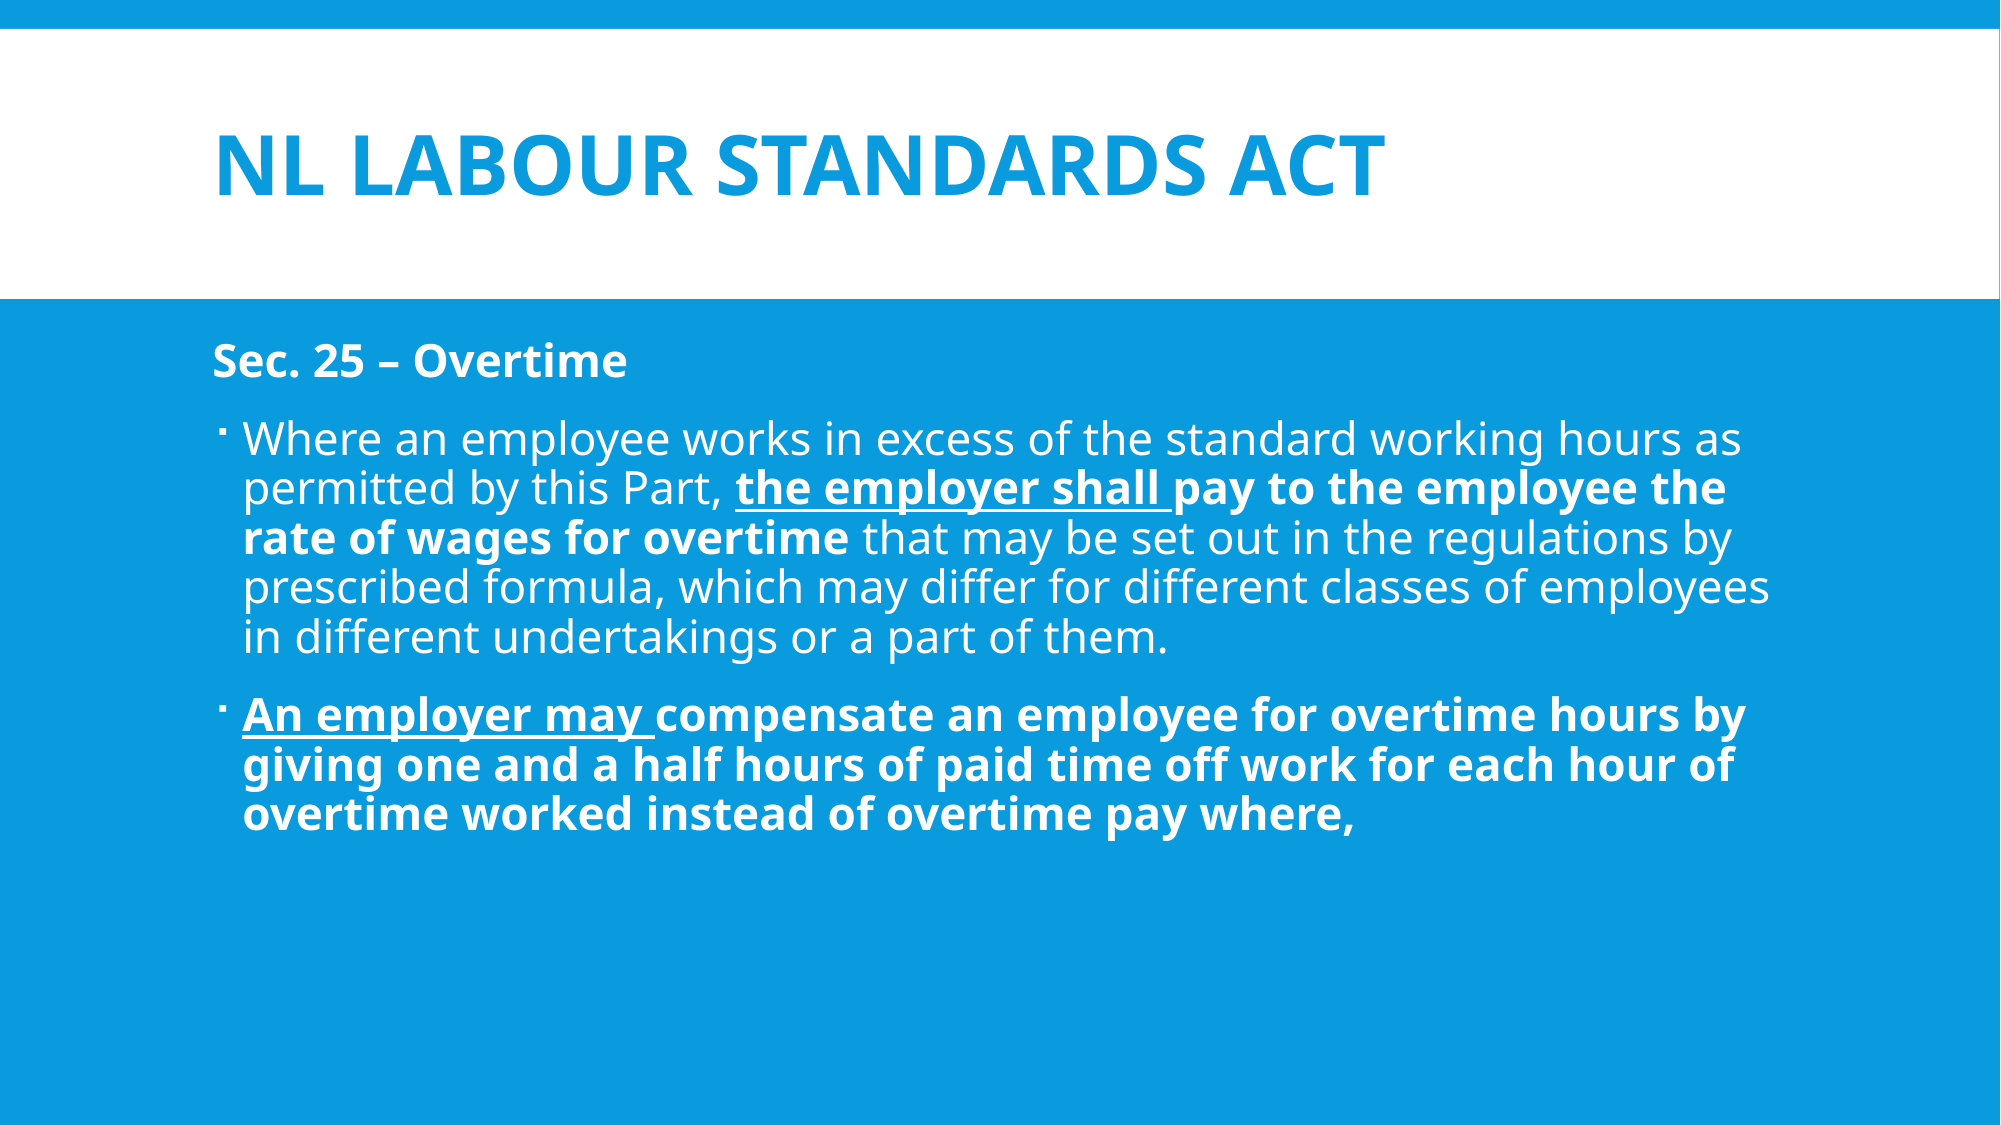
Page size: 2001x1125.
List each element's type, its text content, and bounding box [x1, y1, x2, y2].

list Sec. 25 – Overtime Where an employee works in excess of the standard working hours as permitted by this Part, the employer shall pay to the employee the rate of wages for overtime that may be set out in the regulations by prescribed formula, which may differ for different classes of employees in different undertakings or a part of them. An employer may compensate an employee for overtime hours by giving one and a half hours of paid time off work for each hour of overtime worked instead of overtime pay where, [197, 329, 1803, 1020]
title NL Labour Standards Act [197, 46, 1803, 295]
